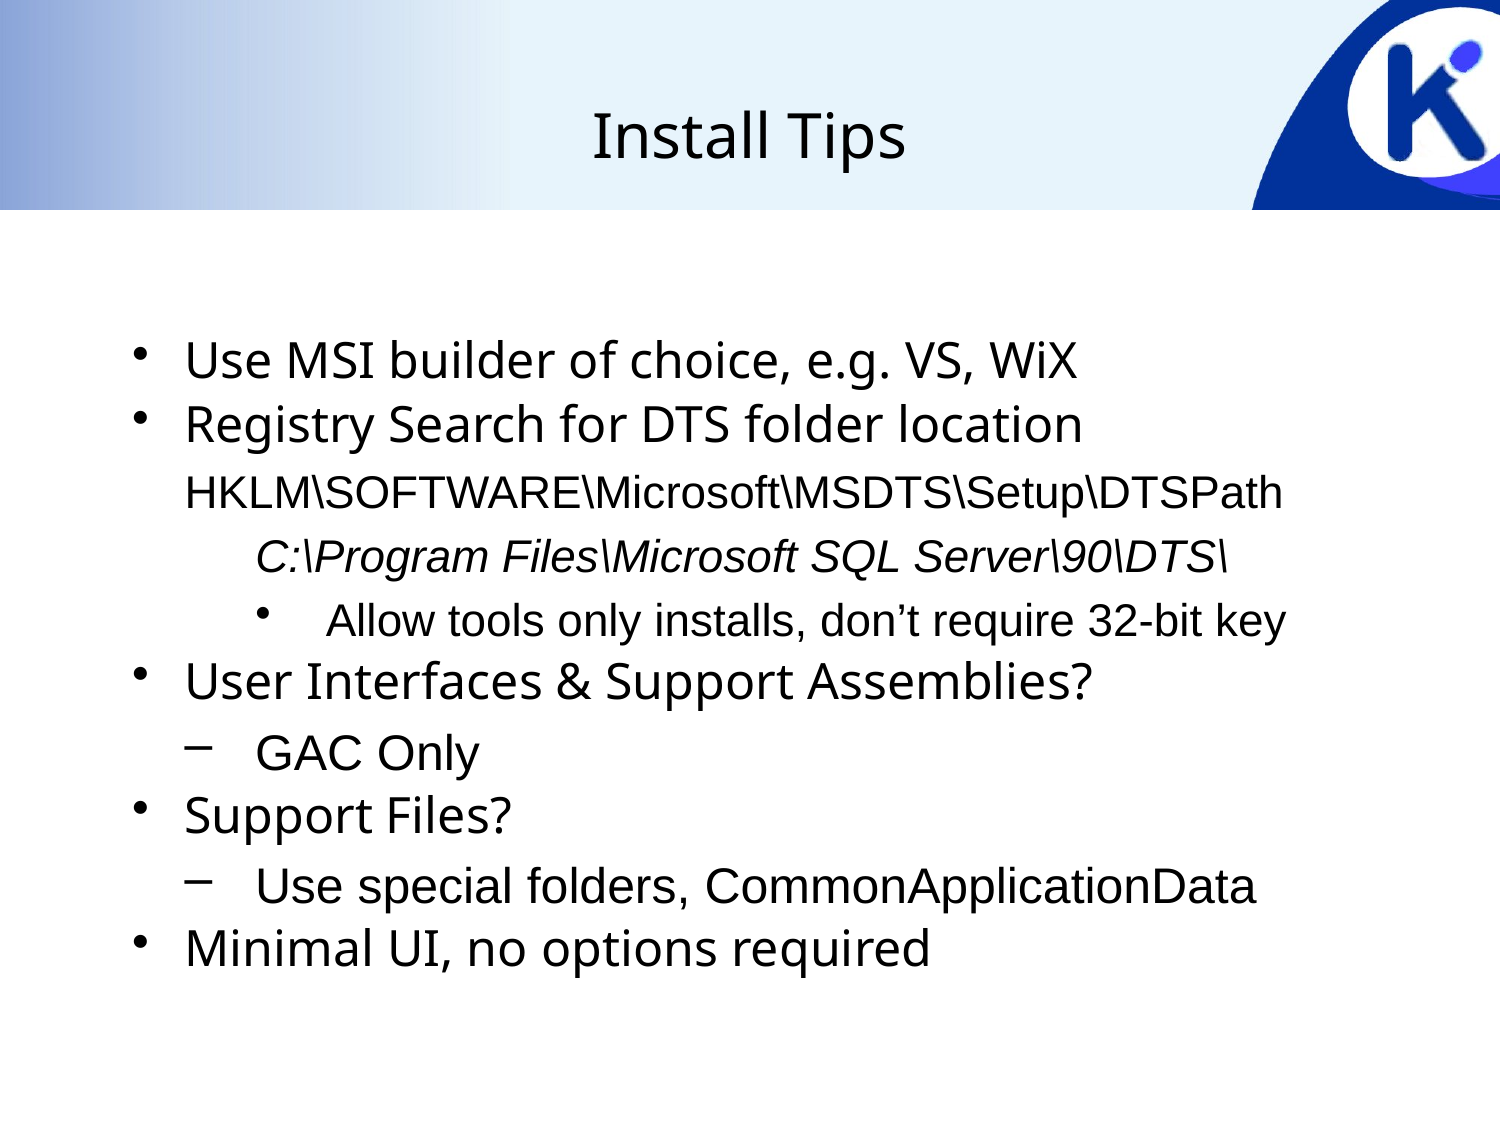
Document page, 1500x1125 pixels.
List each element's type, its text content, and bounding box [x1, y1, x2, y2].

title Install Tips [0, 46, 1500, 235]
picture [0, 0, 1500, 46]
list Use MSI builder of choice, e.g. VS, WiX Registry Search for DTS folder location HKLM\SOFTWARE\Microsoft\MSDTS\Setup\DTSPath C:\Program Files\Microsoft SQL Server\90\DTS\ Allow tools only installs, don’t require 32-bit key User Interfaces & Support Assemblies? GAC Only Support Files? Use special folders, CommonApplicationData Minimal UI, no options required [116, 327, 1393, 1079]
